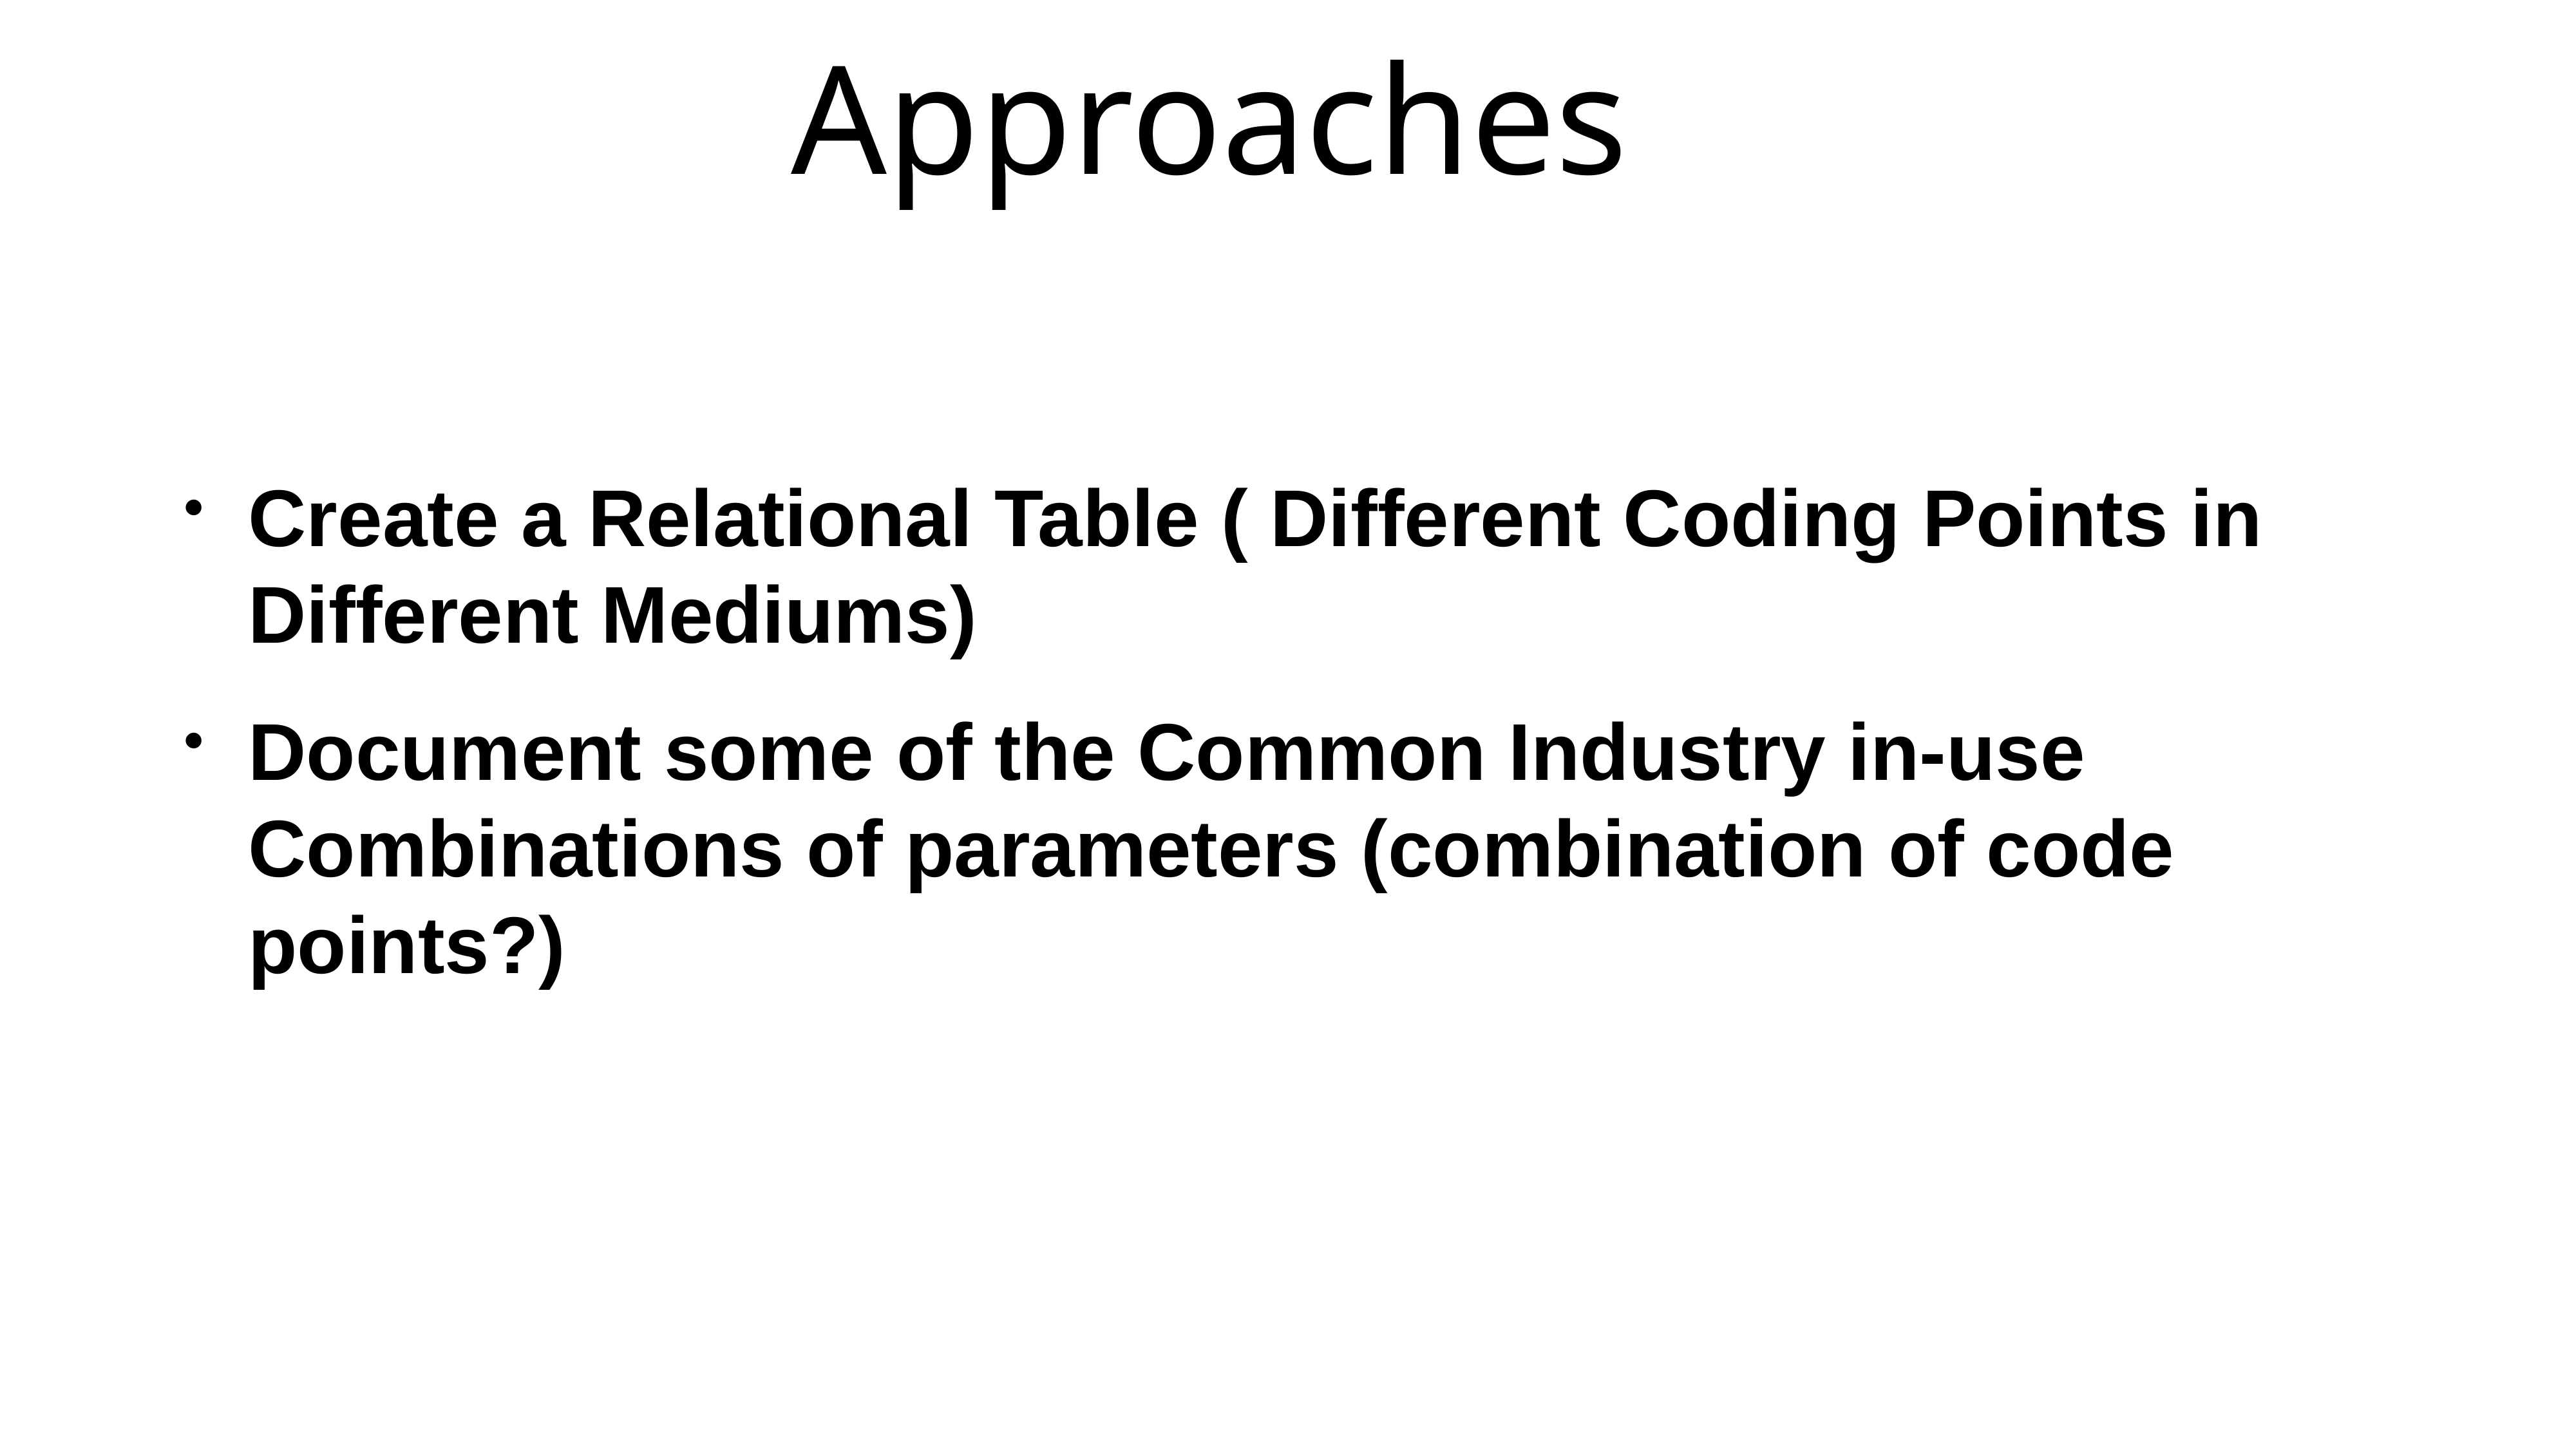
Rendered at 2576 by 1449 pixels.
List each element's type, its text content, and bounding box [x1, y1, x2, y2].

list Create a Relational Table ( Different Coding Points in Different Mediums) Document some of the Common Industry in-use Combinations of parameters (combination of code points?) [178, 301, 2398, 1275]
title Approaches [203, 0, 2216, 236]
